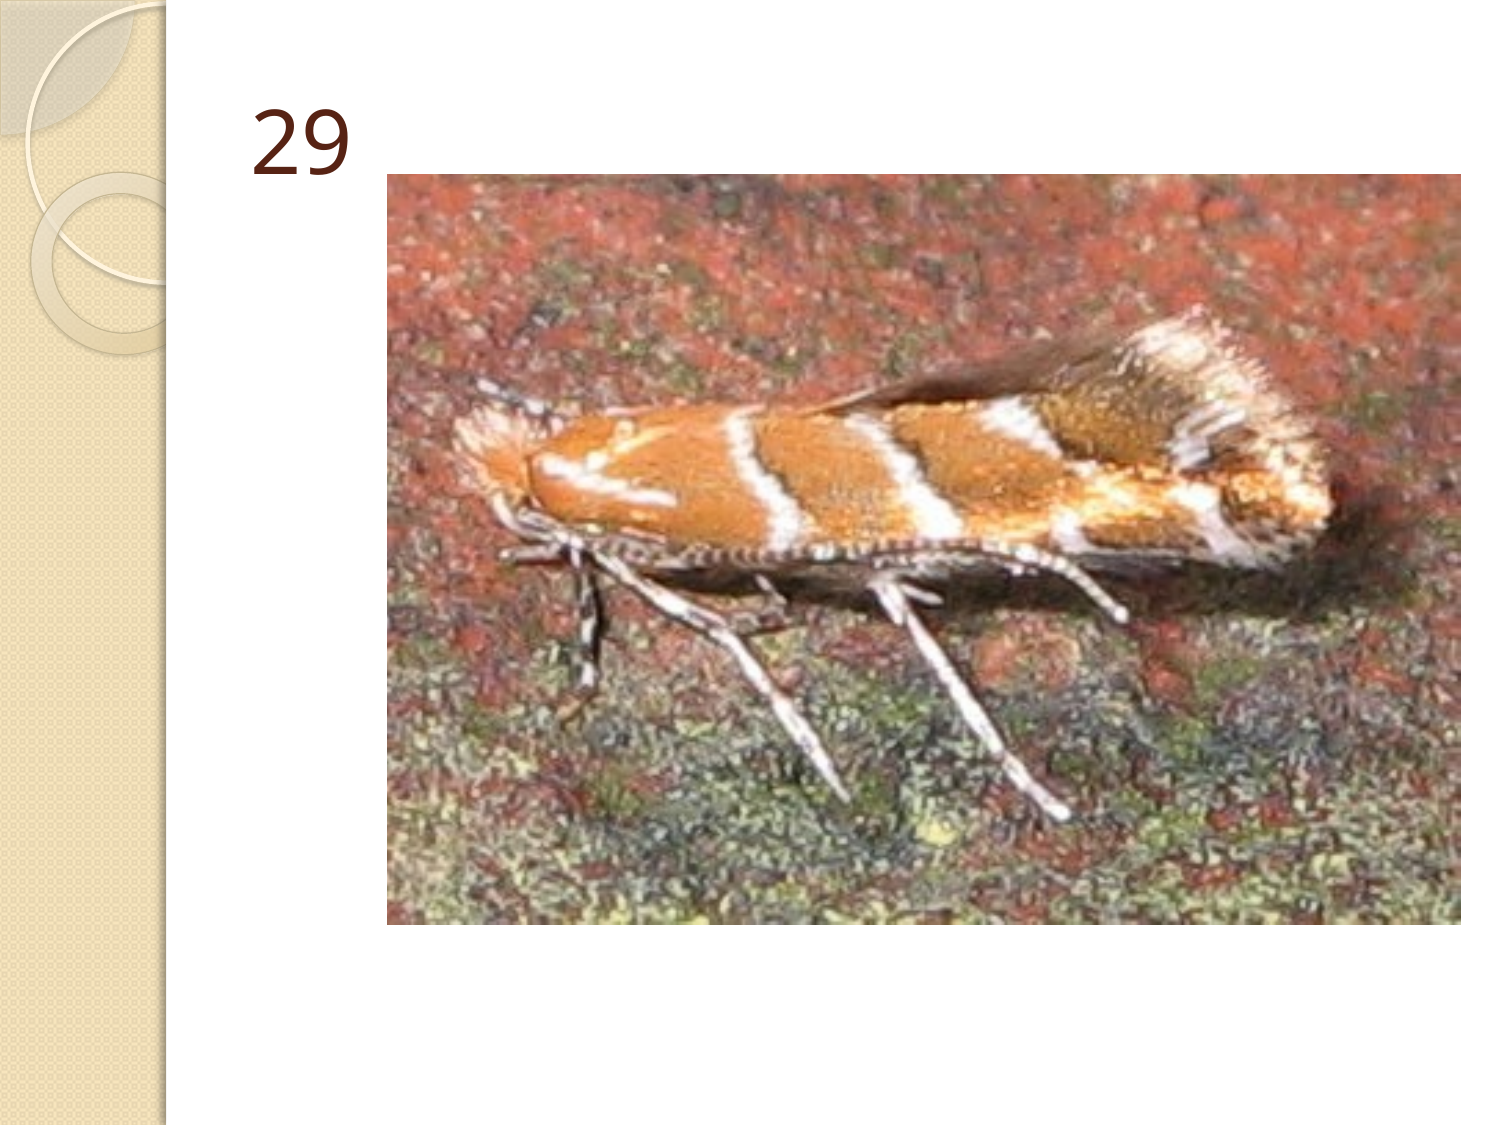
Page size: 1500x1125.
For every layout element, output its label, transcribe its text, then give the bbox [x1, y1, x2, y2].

picture [387, 174, 1461, 926]
title 29 [235, 45, 1466, 233]
